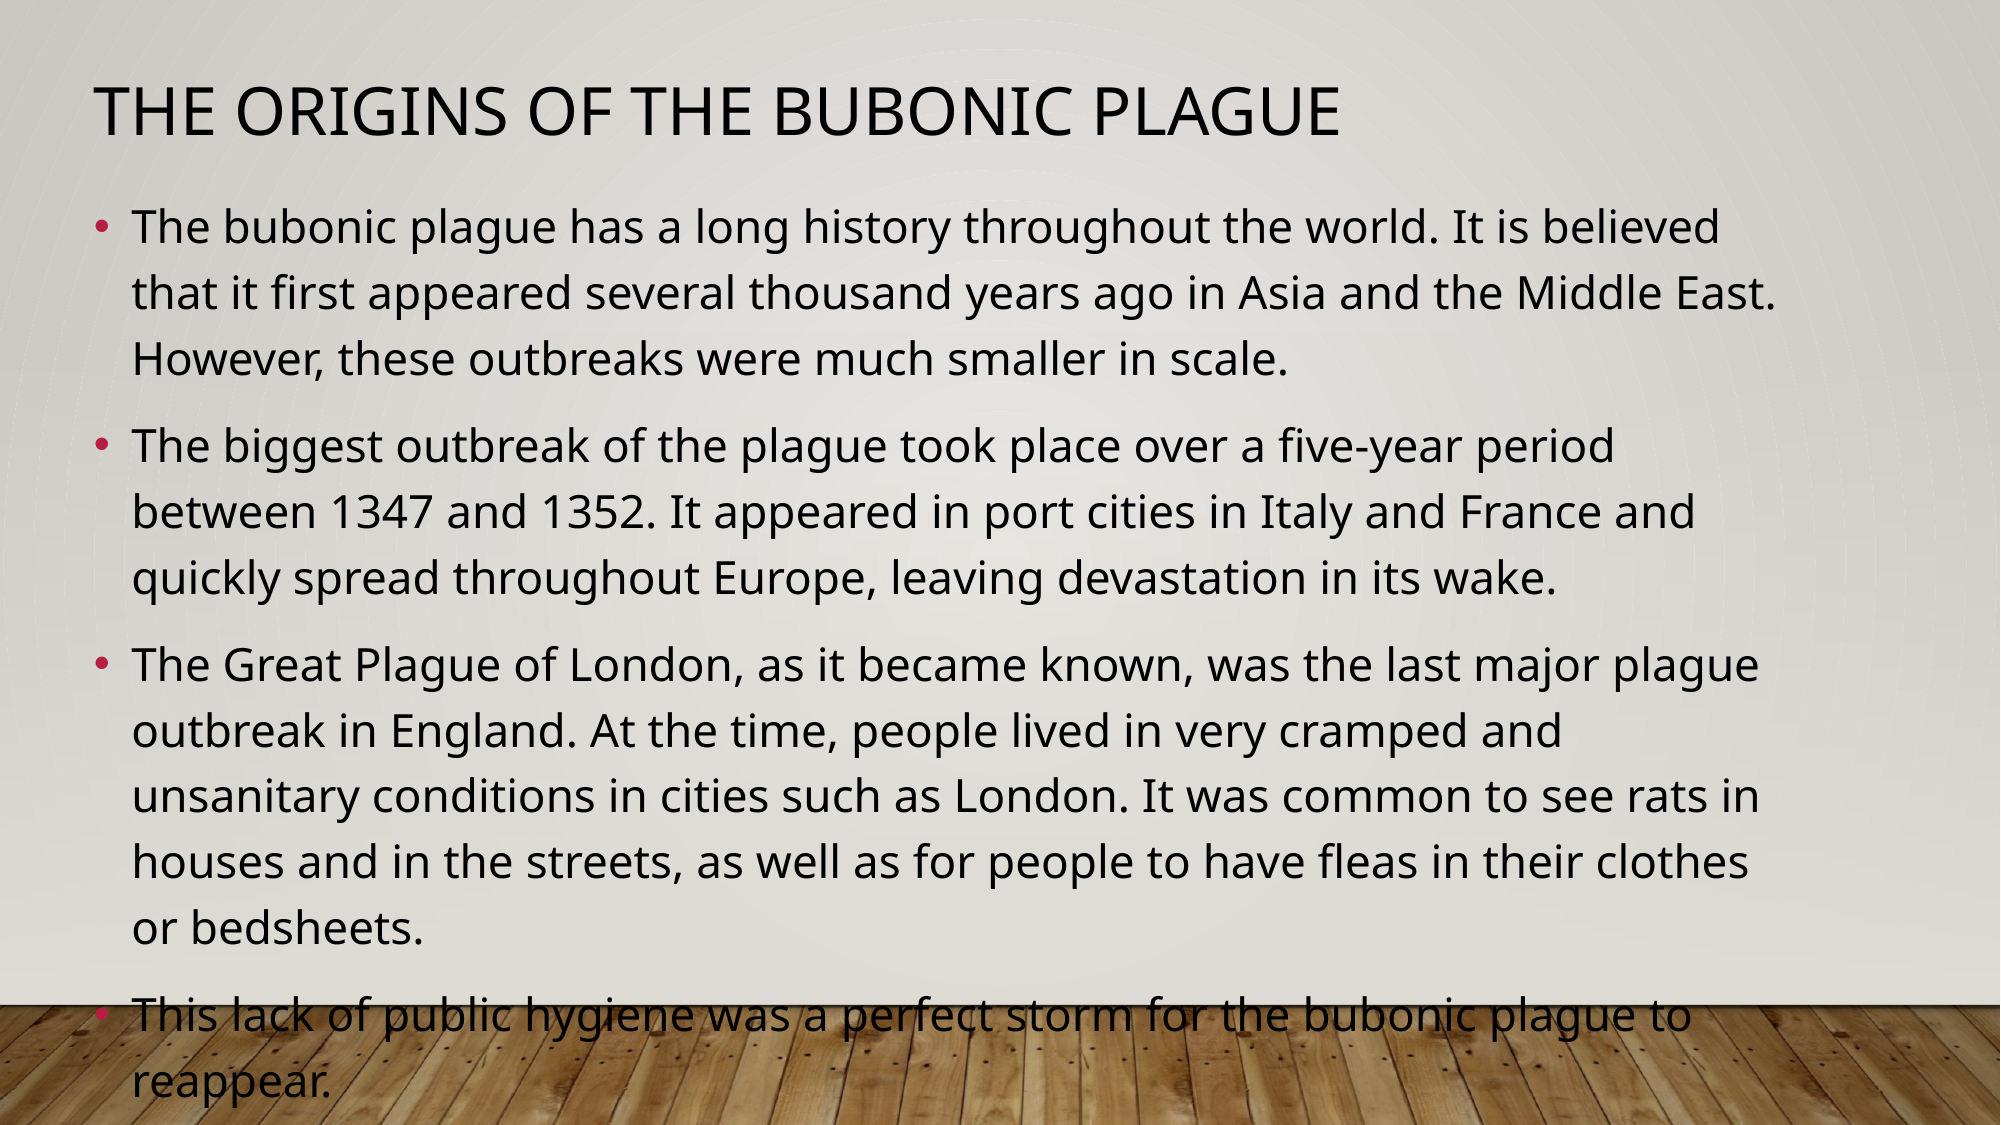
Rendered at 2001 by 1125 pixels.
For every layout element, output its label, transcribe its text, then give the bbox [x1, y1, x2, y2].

title The origins of the bubonic plague [78, 70, 1804, 179]
picture [0, 1005, 2000, 1125]
list The bubonic plague has a long history throughout the world. It is believed that it first appeared several thousand years ago in Asia and the Middle East. However, these outbreaks were much smaller in scale. The biggest outbreak of the plague took place over a five-year period between 1347 and 1352. It appeared in port cities in Italy and France and quickly spread throughout Europe, leaving devastation in its wake. The Great Plague of London, as it became known, was the last major plague outbreak in England. At the time, people lived in very cramped and unsanitary conditions in cities such as London. It was common to see rats in houses and in the streets, as well as for people to have fleas in their clothes or bedsheets. This lack of public hygiene was a perfect storm for the bubonic plague to reappear. [78, 179, 1804, 1022]
